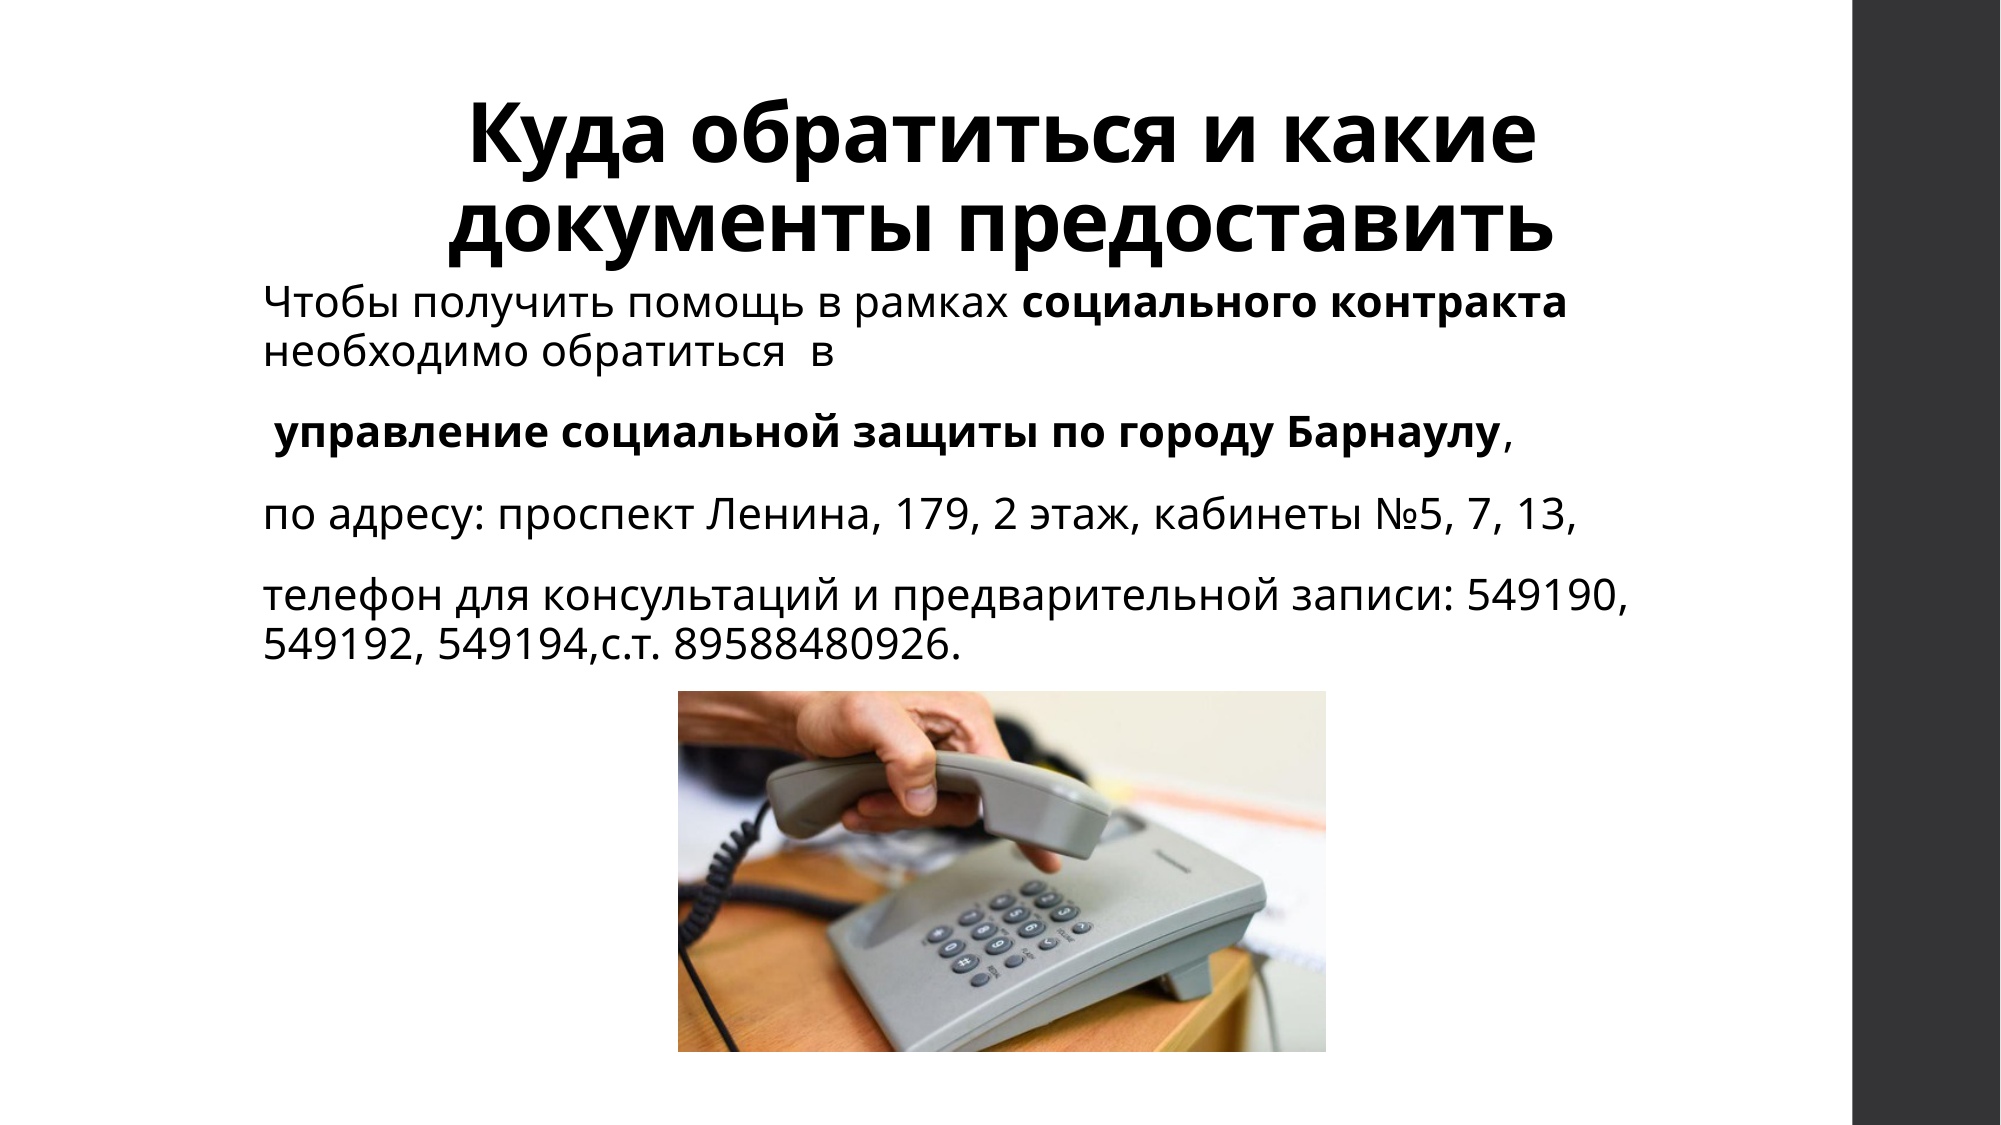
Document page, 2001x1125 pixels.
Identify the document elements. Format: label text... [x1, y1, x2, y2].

picture [677, 690, 1327, 1052]
title Куда обратиться и какие документы предоставить [206, 60, 1797, 278]
list Чтобы получить помощь в рамках социального контракта необходимо обратиться в управление социальной защиты по городу Барнаулу, по адресу: проспект Ленина, 179, 2 этаж, кабинеты №5, 7, 13, телефон для консультаций и предварительной записи: 549190, 549192, 549194,с.т. 89588480926. [247, 270, 1707, 681]
